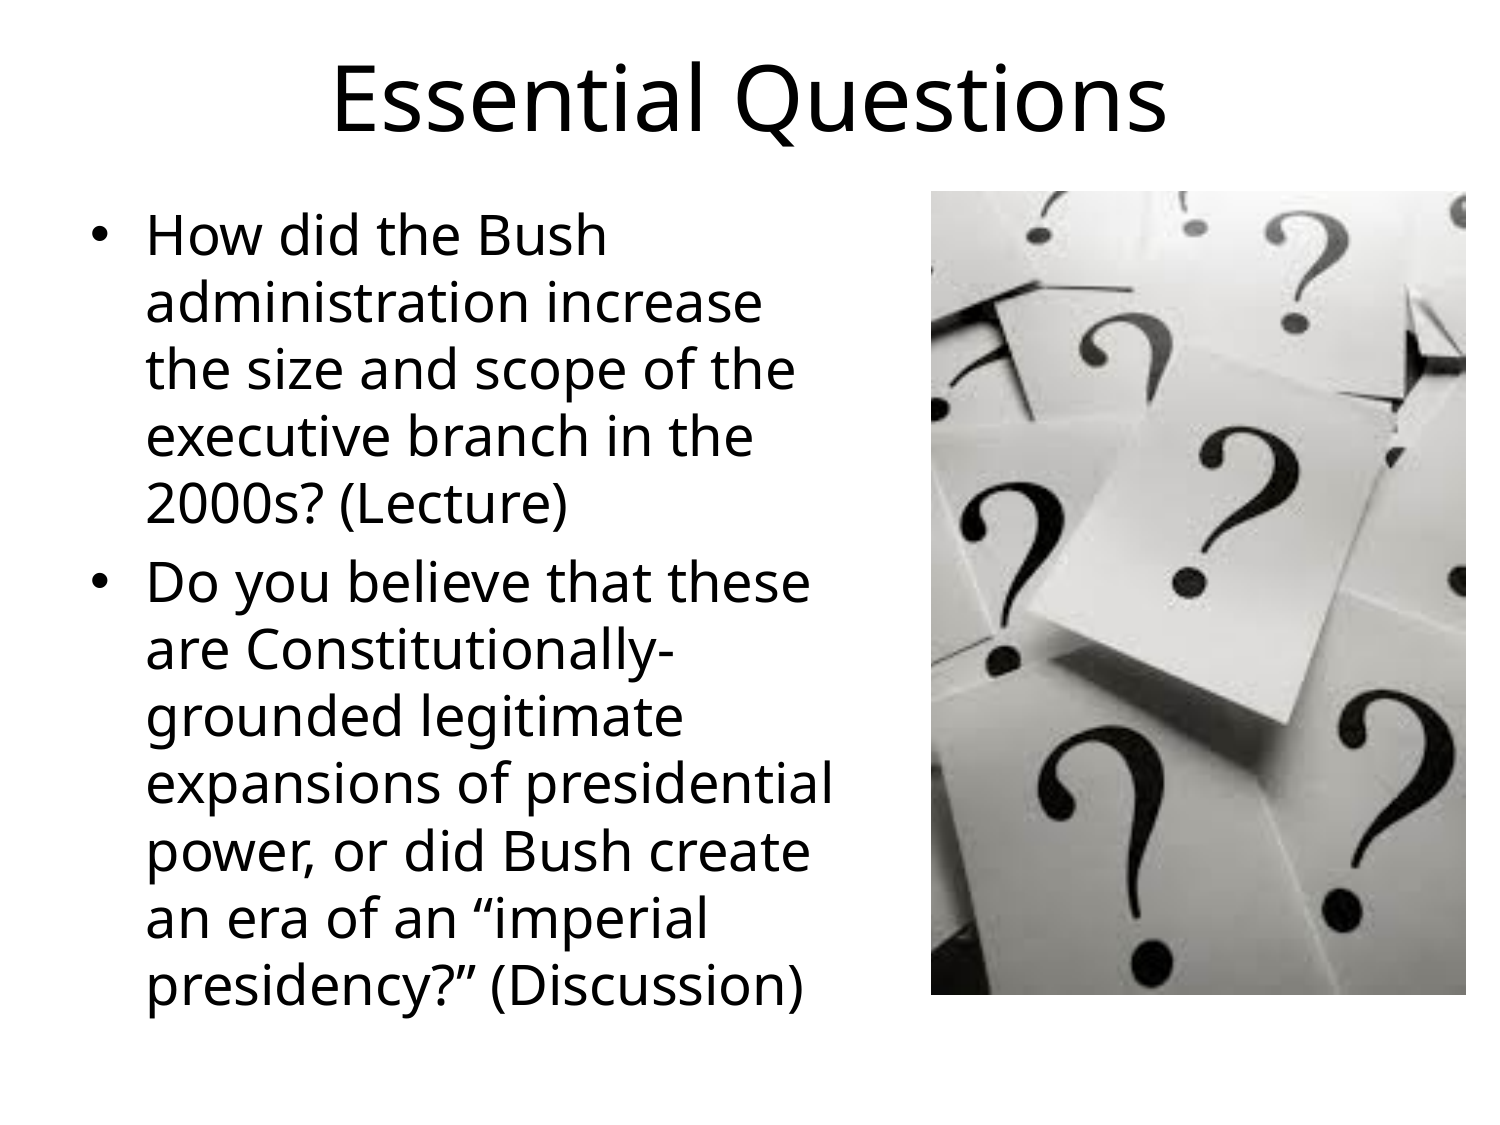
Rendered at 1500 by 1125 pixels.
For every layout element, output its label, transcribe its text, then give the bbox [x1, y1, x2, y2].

title Essential Questions [75, 1, 1425, 189]
list How did the Bush administration increase the size and scope of the executive branch in the 2000s? (Lecture) Do you believe that these are Constitutionally-grounded legitimate expansions of presidential power, or did Bush create an era of an “imperial presidency?” (Discussion) [75, 191, 859, 1083]
picture [931, 191, 1467, 995]
